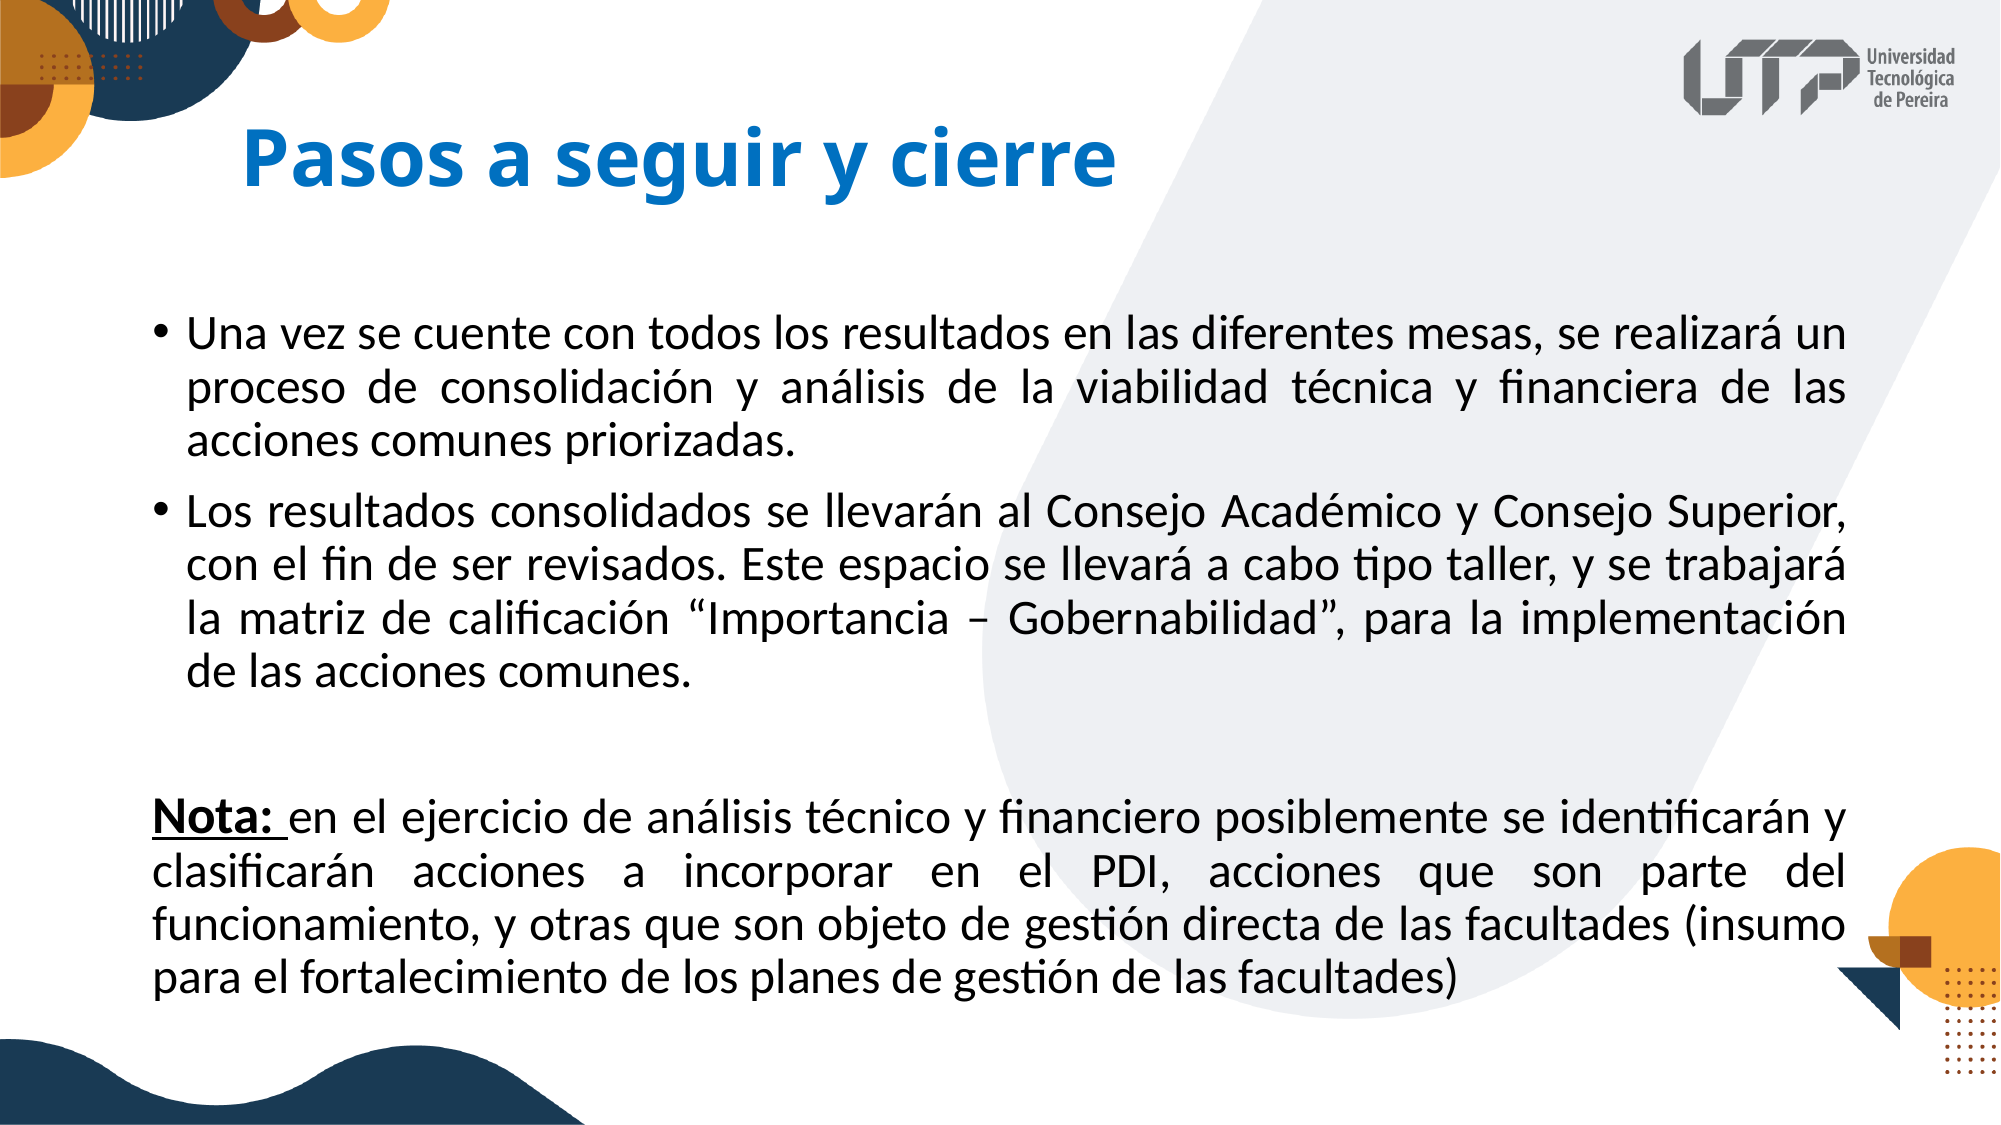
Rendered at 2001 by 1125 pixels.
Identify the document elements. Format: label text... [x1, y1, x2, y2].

list Una vez se cuente con todos los resultados en las diferentes mesas, se realizará un proceso de consolidación y análisis de la viabilidad técnica y financiera de las acciones comunes priorizadas. Los resultados consolidados se llevarán al Consejo Académico y Consejo Superior, con el fin de ser revisados. Este espacio se llevará a cabo tipo taller, y se trabajará la matriz de calificación “Importancia – Gobernabilidad”, para la implementación de las acciones comunes. Nota: en el ejercicio de análisis técnico y financiero posiblemente se identificarán y clasificarán acciones a incorporar en el PDI, acciones que son parte del funcionamiento, y otras que son objeto de gestión directa de las facultades (insumo para el fortalecimiento de los planes de gestión de las facultades) [137, 299, 1863, 1014]
title Pasos a seguir y cierre [225, 101, 1951, 220]
picture [0, 0, 2001, 1125]
